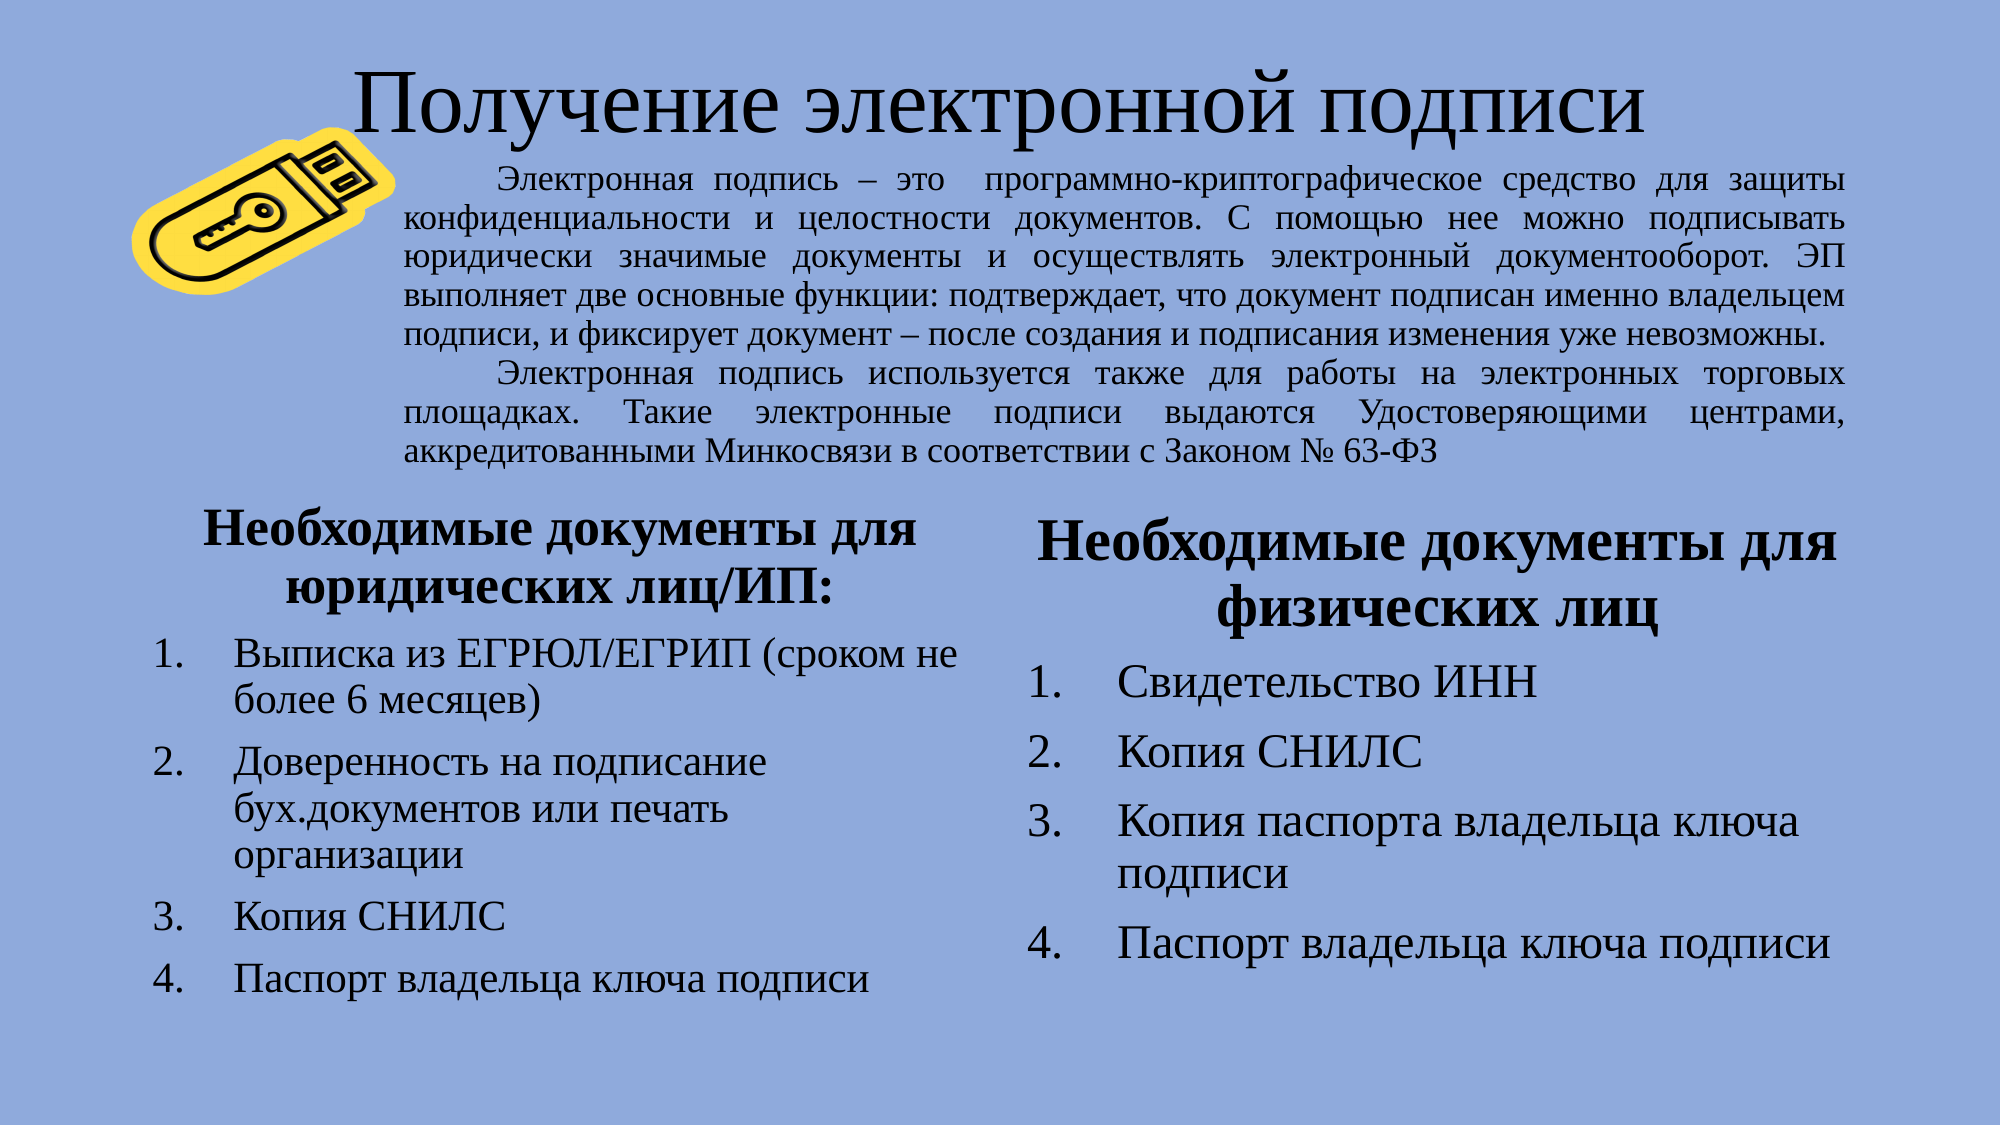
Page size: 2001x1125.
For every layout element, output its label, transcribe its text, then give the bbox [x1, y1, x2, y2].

list Необходимые документы для физических лиц Свидетельство ИНН Копия СНИЛС Копия паспорта владельца ключа подписи Паспорт владельца ключа подписи [1012, 485, 1863, 1016]
list Необходимые документы для юридических лиц/ИП: Выписка из ЕГРЮЛ/ЕГРИП (сроком не более 6 месяцев) Доверенность на подписание бух.документов или печать организации Копия СНИЛС Паспорт владельца ключа подписи [137, 410, 984, 1016]
text_box Электронная подпись – это программно-криптографическое средство для защиты конфиденциальности и целостности документов. С помощью нее можно подписывать юридически значимые документы и осуществлять электронный документооборот. ЭП выполняет две основные функции: подтверждает, что документ подписан именно владельцем подписи, и фиксирует документ – после создания и подписания изменения уже невозможны. Электронная подпись используется также для работы на электронных торговых площадках. Такие электронные подписи выдаются Удостоверяющими центрами, аккредитованными Минкосвязи в соответствии с Законом № 63-ФЗ [388, 144, 1863, 485]
title Получение электронной подписи [137, 59, 1863, 144]
picture [124, 98, 403, 324]
